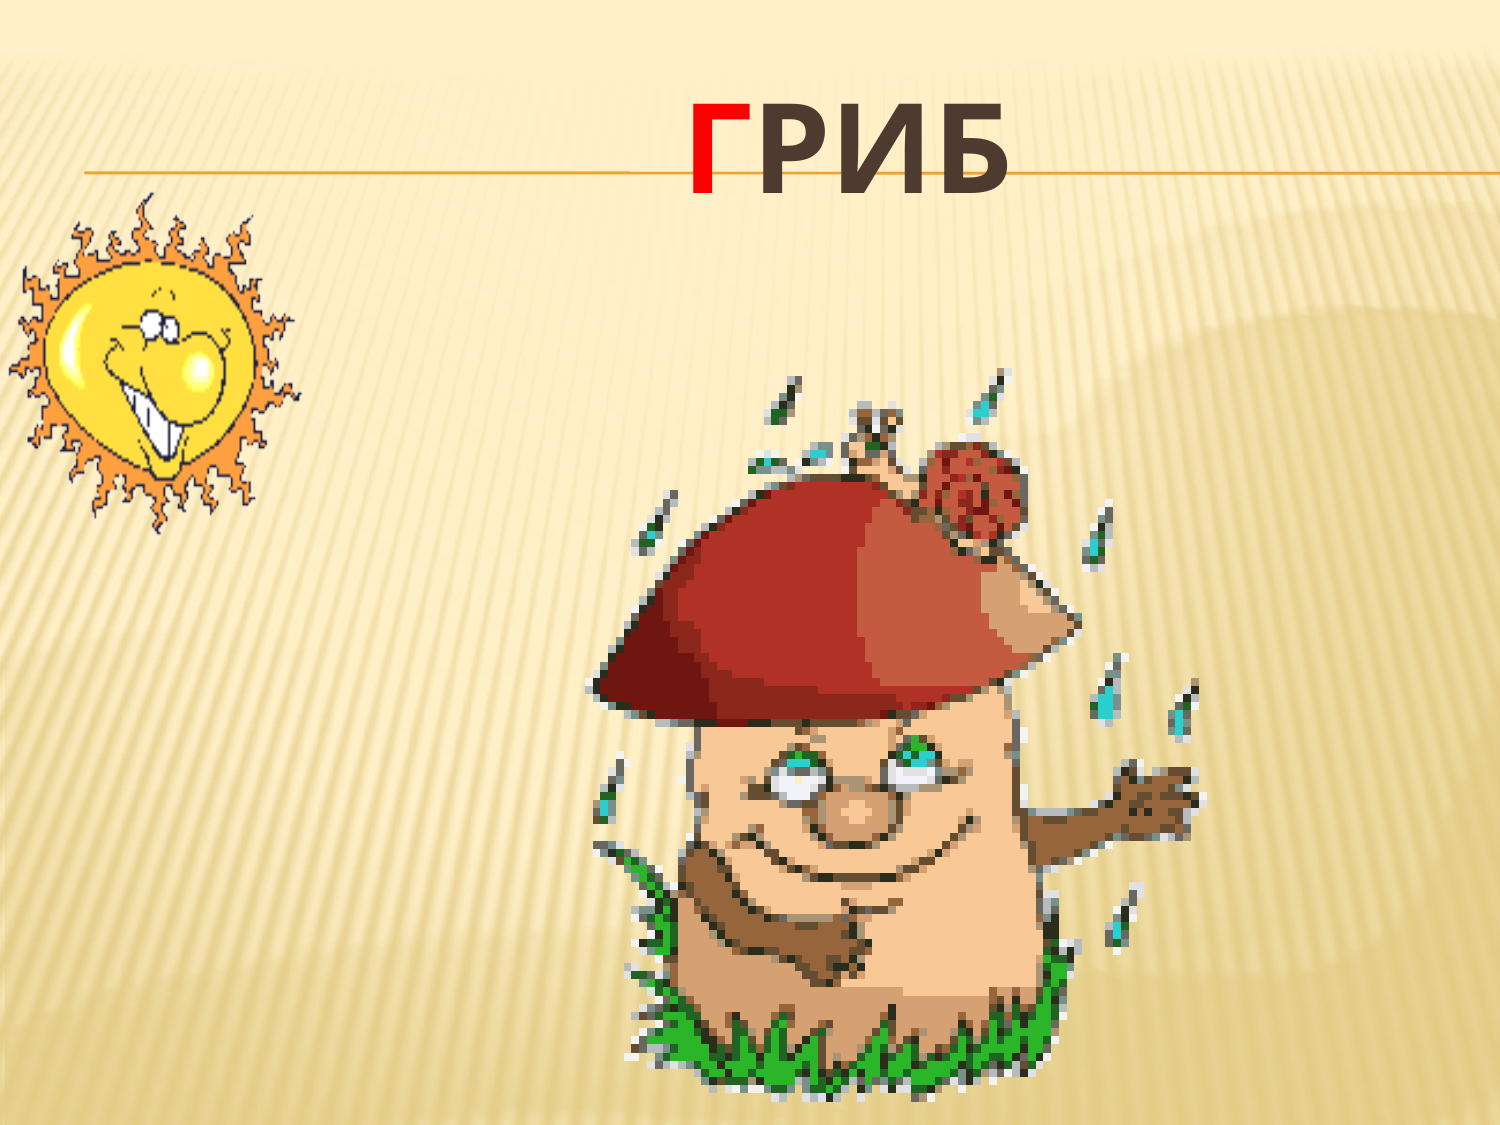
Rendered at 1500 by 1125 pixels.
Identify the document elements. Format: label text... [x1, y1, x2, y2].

picture [0, 187, 305, 540]
title гриб [50, 75, 1475, 213]
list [562, 327, 1208, 1102]
